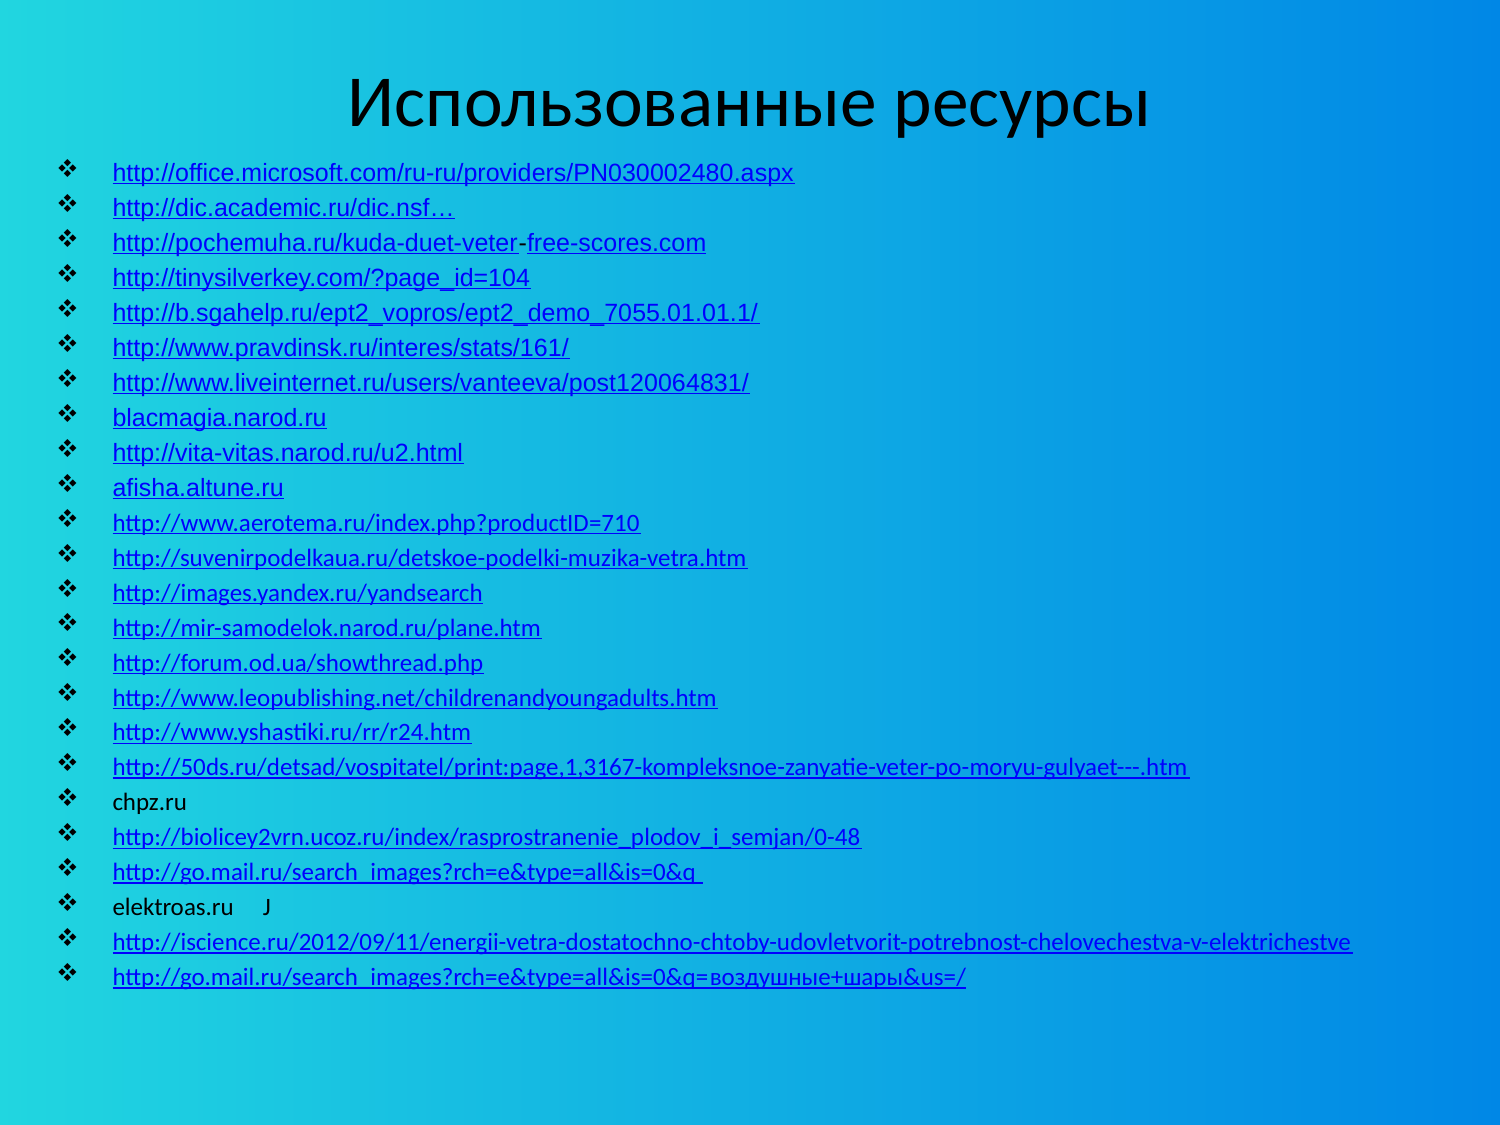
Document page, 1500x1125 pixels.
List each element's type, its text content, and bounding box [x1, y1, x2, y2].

title Использованные ресурсы [75, 45, 1425, 149]
list http://office.microsoft.com/ru-ru/providers/PN030002480.aspx http://dic.academic.ru/dic.nsf… http://pochemuha.ru/kuda-duet-veter-free-scores.com http://tinysilverkey.com/?page_id=104 http://b.sgahelp.ru/ept2_vopros/ept2_demo_7055.01.01.1/ http://www.pravdinsk.ru/interes/stats/161/ http://www.liveinternet.ru/users/vanteeva/post120064831/ blacmagia.narod.ru http://vita-vitas.narod.ru/u2.html afisha.altune.ru http://www.aerotema.ru/index.php?productID=710 http://suvenirpodelkaua.ru/detskoe-podelki-muzika-vetra.htm http://images.yandex.ru/yandsearch http://mir-samodelok.narod.ru/plane.htm http://forum.od.ua/showthread.php http://www.leopublishing.net/childrenandyoungadults.htm http://www.yshastiki.ru/rr/r24.htm http://50ds.ru/detsad/vospitatel/print:page,1,3167-kompleksnoe-zanyatie-veter-po-moryu-gulyaet---.htm chpz.ru http://biolicey2vrn.ucoz.ru/index/rasprostranenie_plodov_i_semjan/0-48 http://go.mail.ru/search_images?rch=e&type=all&is=0&q elektroas.ru J http://iscience.ru/2012/09/11/energii-vetra-dostatochno-chtoby-udovletvorit-potrebnost-chelovechestva-v-elektrichestve http://go.mail.ru/search_images?rch=e&type=all&is=0&q=воздушные+шары&us=/ [41, 149, 1471, 1125]
